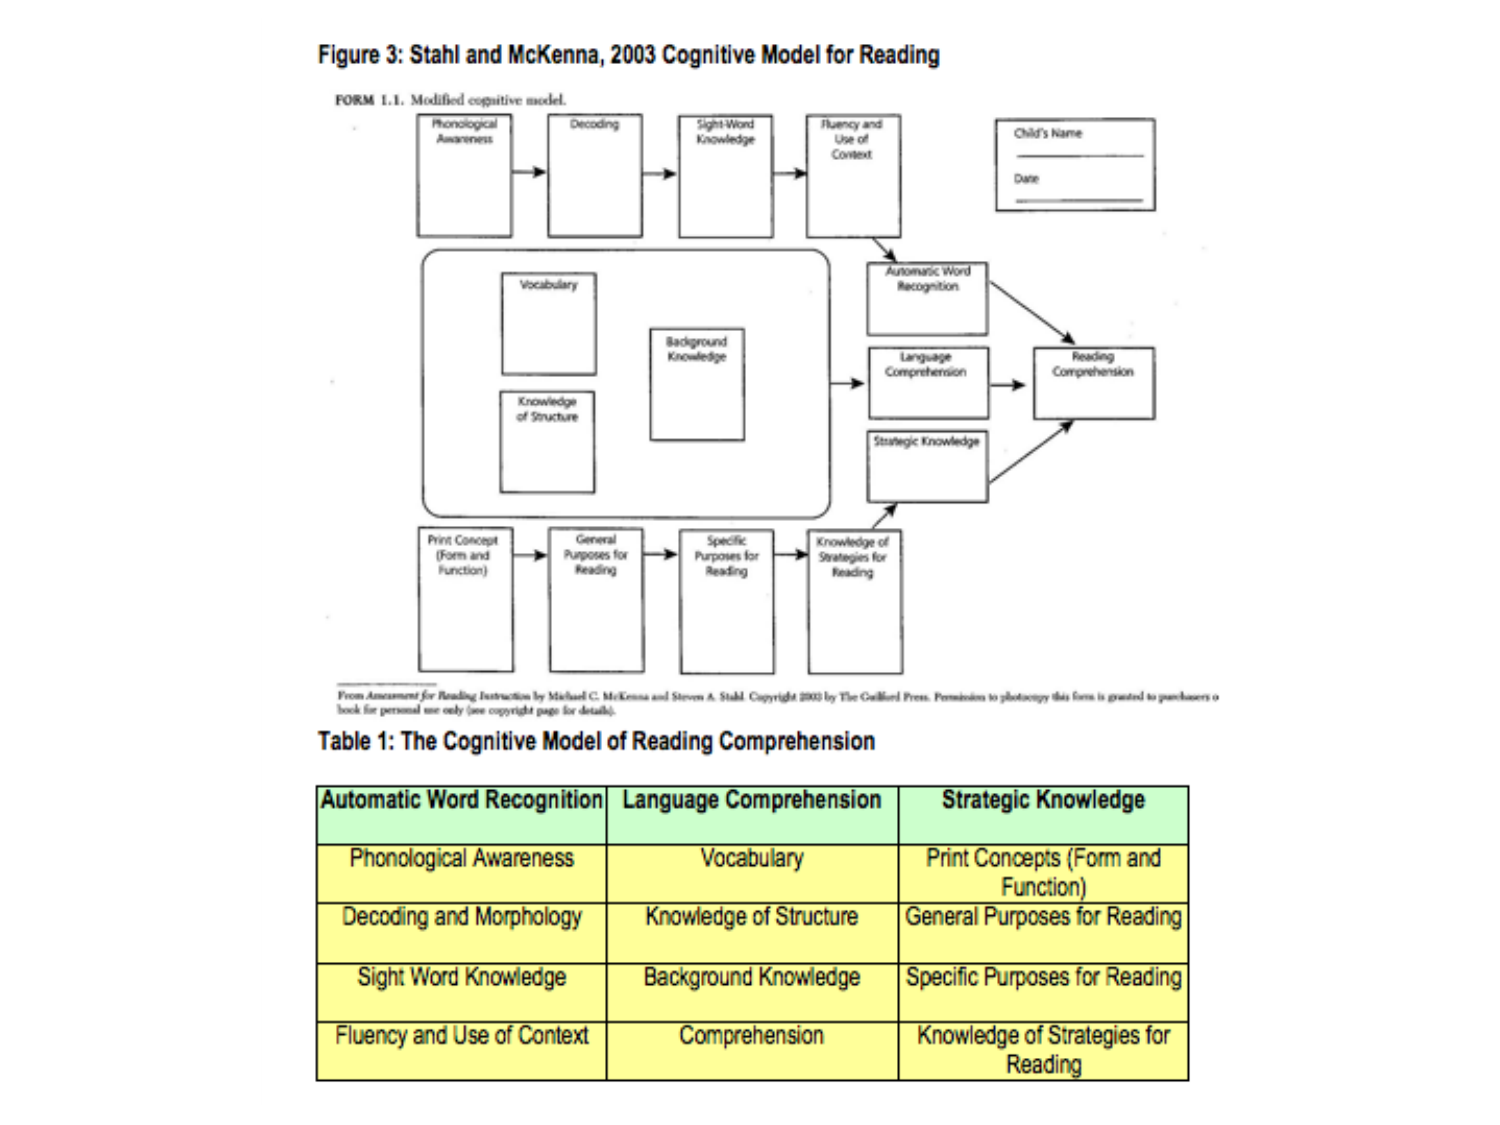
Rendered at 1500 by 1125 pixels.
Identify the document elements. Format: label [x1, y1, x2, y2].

picture [260, 18, 1238, 1105]
